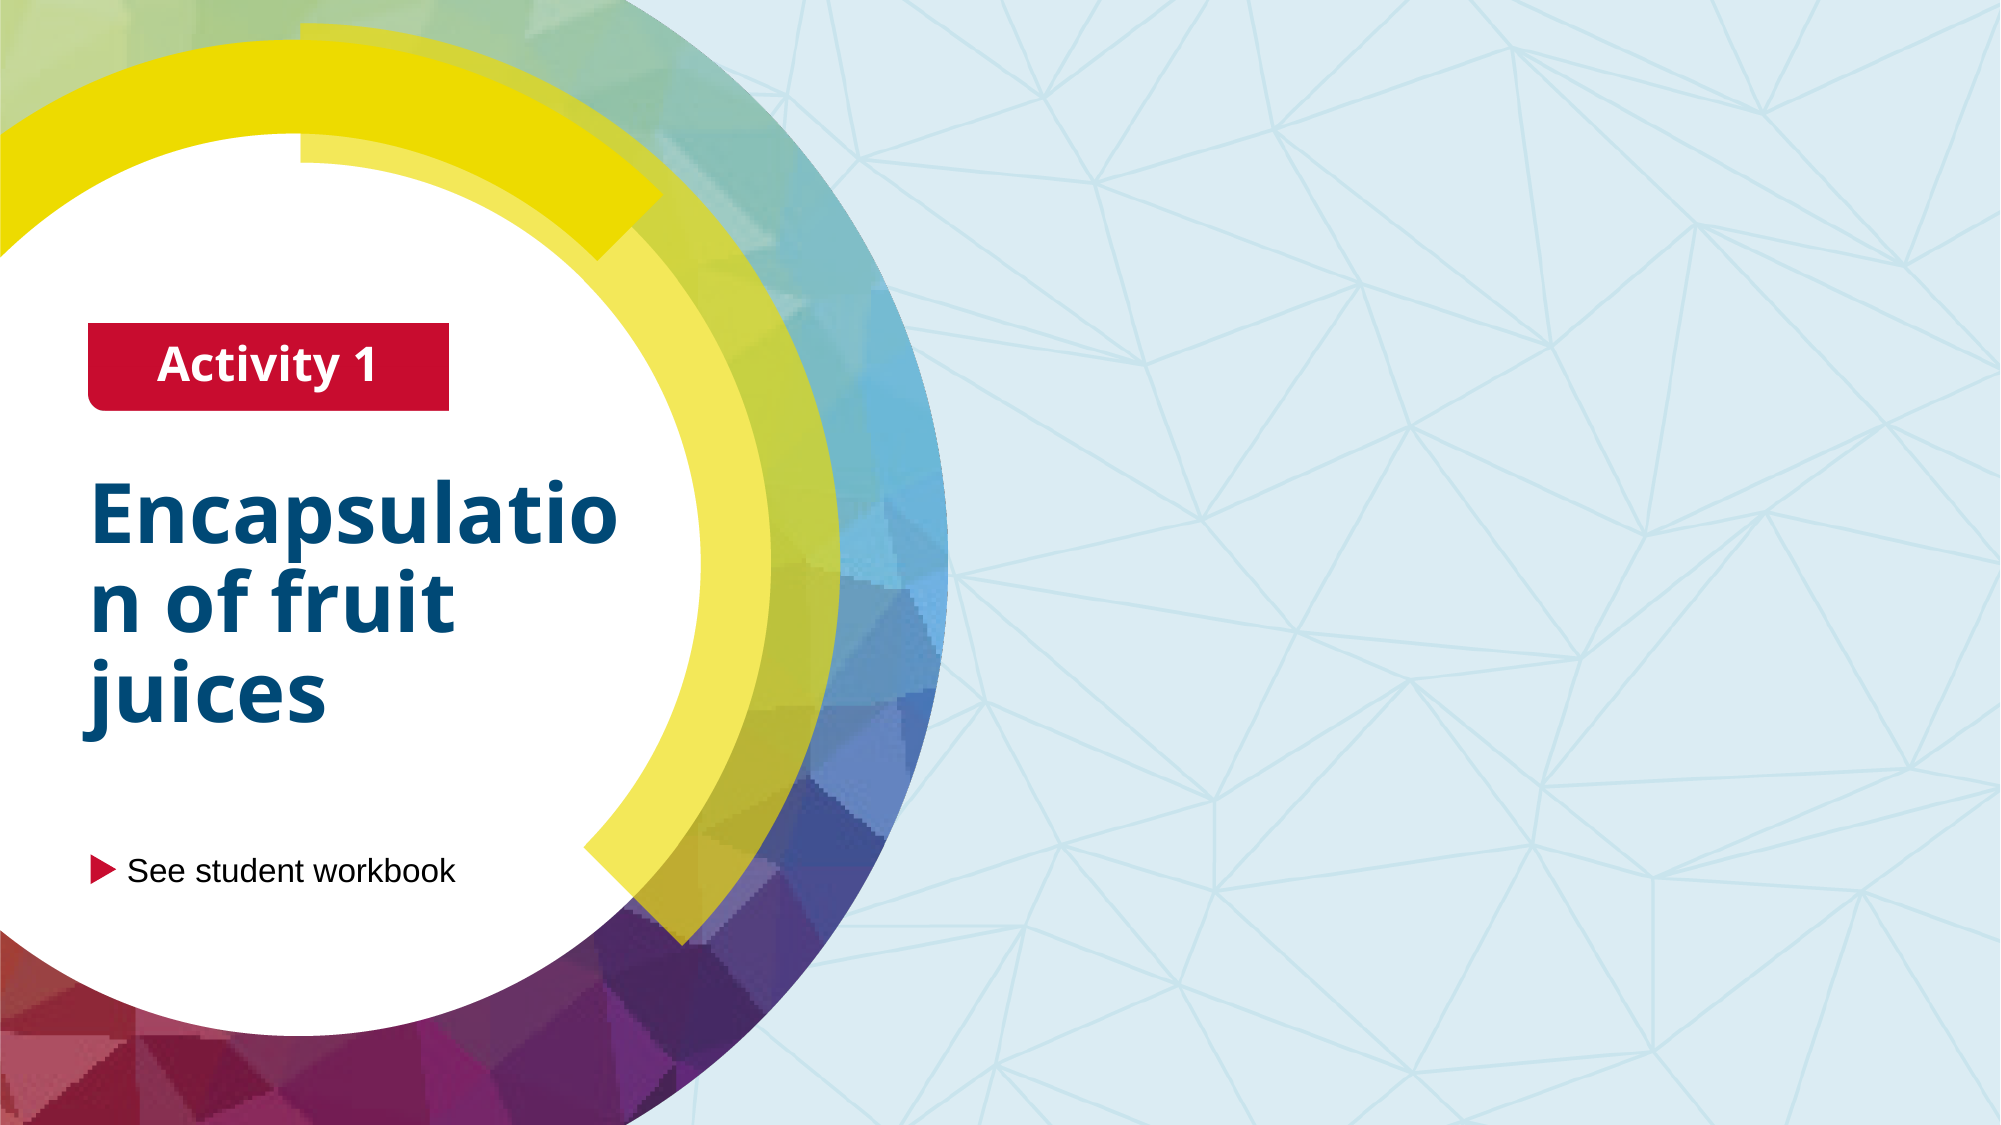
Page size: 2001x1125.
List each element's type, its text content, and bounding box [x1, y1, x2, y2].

picture [0, 0, 2001, 1125]
title Encapsulation of fruit juices [88, 471, 641, 759]
list See student workbook [126, 802, 680, 890]
list Activity 1 [88, 323, 449, 410]
